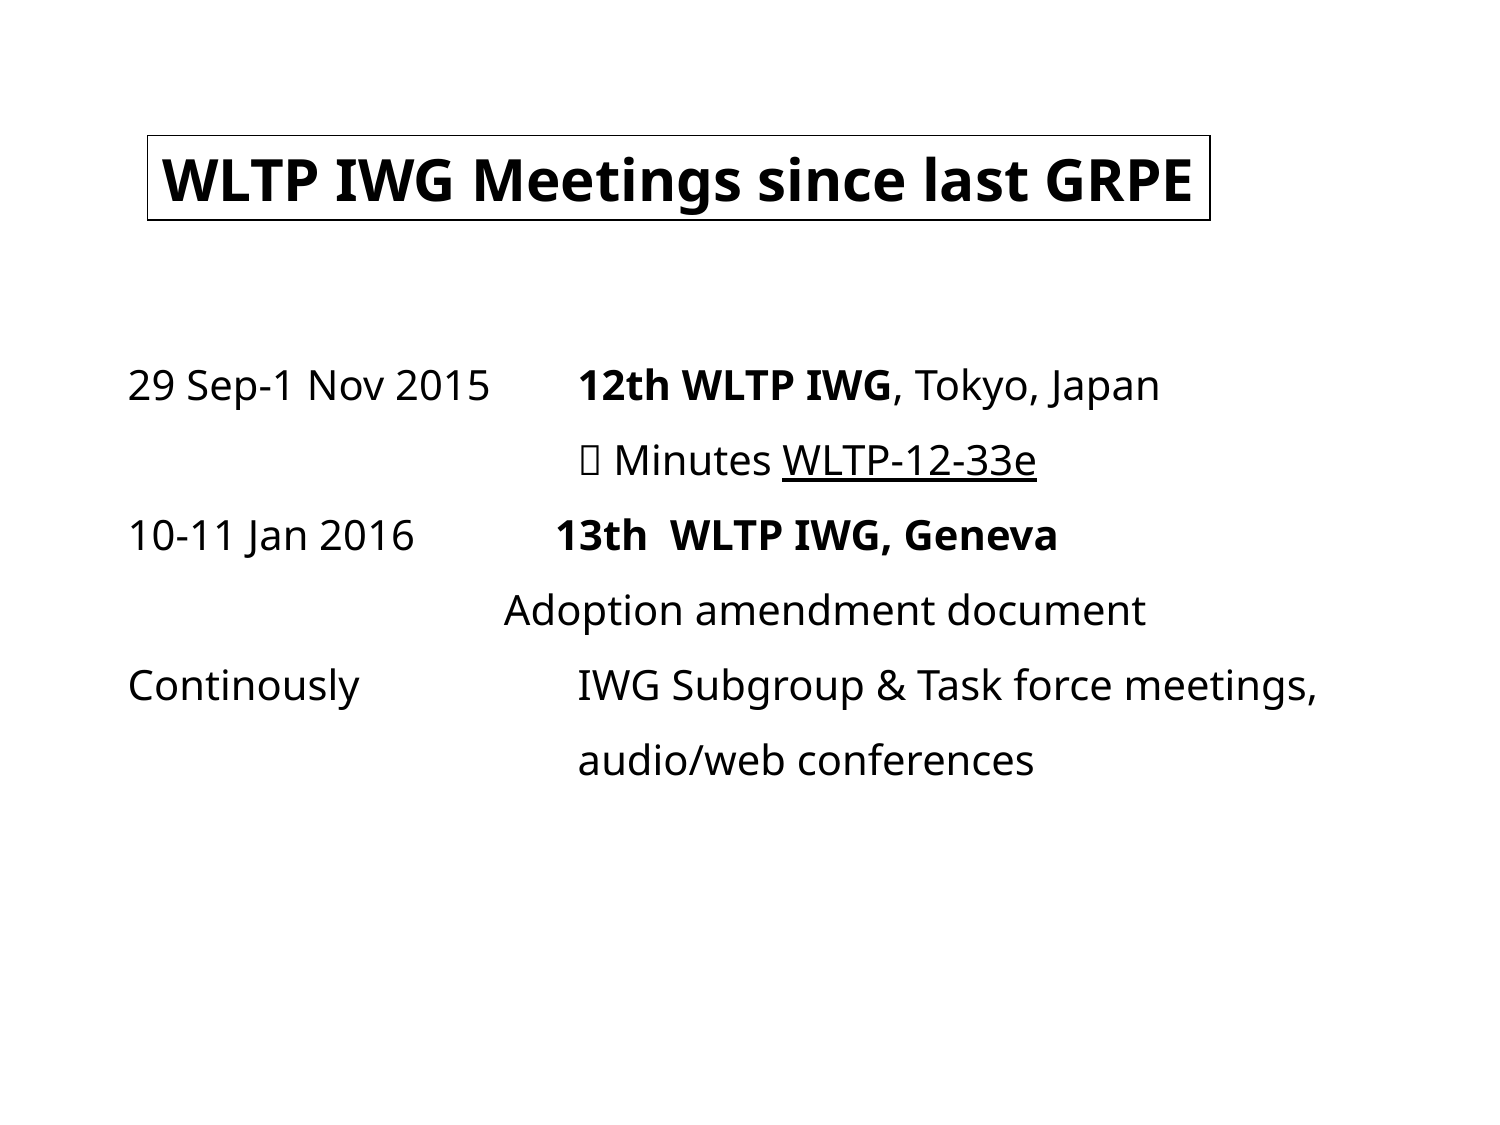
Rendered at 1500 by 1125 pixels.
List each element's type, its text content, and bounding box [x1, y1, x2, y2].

text_box 29 Sep-1 Nov 2015 12th WLTP IWG, Tokyo, Japan  Minutes WLTP-12-33e 10-11 Jan 2016 13th WLTP IWG, Geneva Adoption amendment document Continously IWG Subgroup & Task force meetings, audio/web conferences [112, 326, 1344, 866]
text_box WLTP IWG Meetings since last GRPE [147, 135, 1210, 221]
